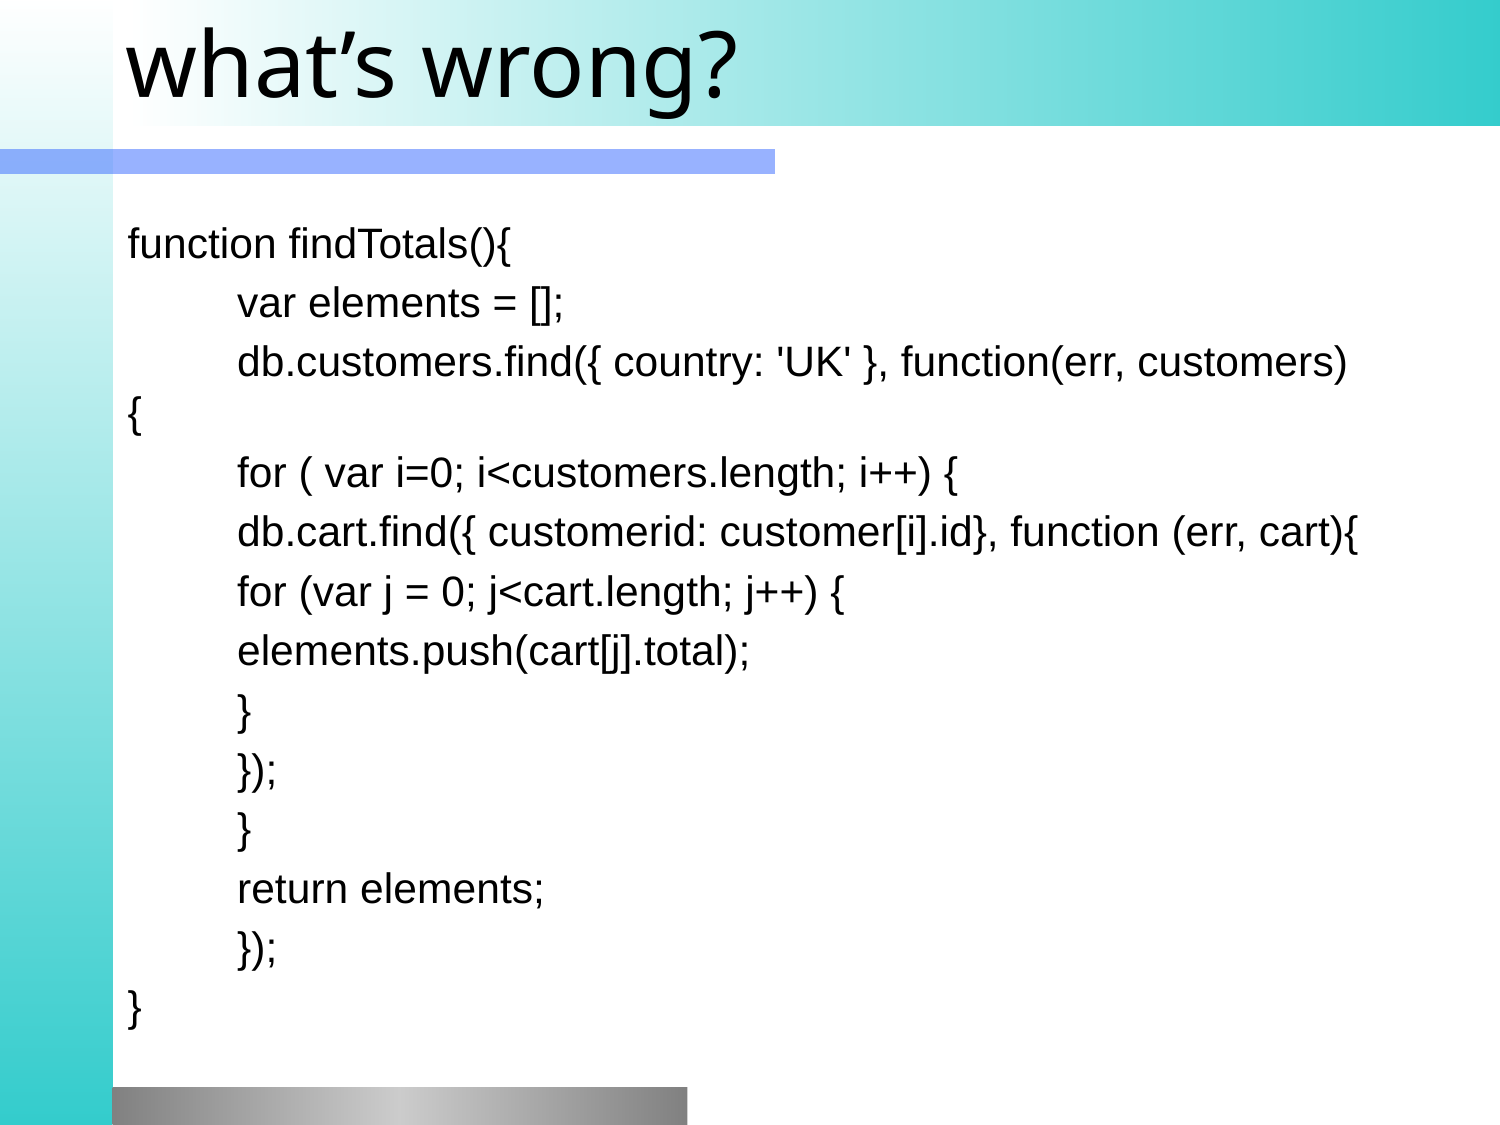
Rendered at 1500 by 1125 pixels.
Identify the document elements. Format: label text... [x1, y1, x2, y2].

title what’s wrong? [110, 0, 1424, 126]
list function findTotals(){ var elements = []; db.customers.find({ country: 'UK' }, function(err, customers) { for ( var i=0; i<customers.length; i++) { db.cart.find({ customerid: customer[i].id}, function (err, cart){ for (var j = 0; j<cart.length; j++) { elements.push(cart[j].total); } }); } return elements; }); } [112, 207, 1388, 1073]
